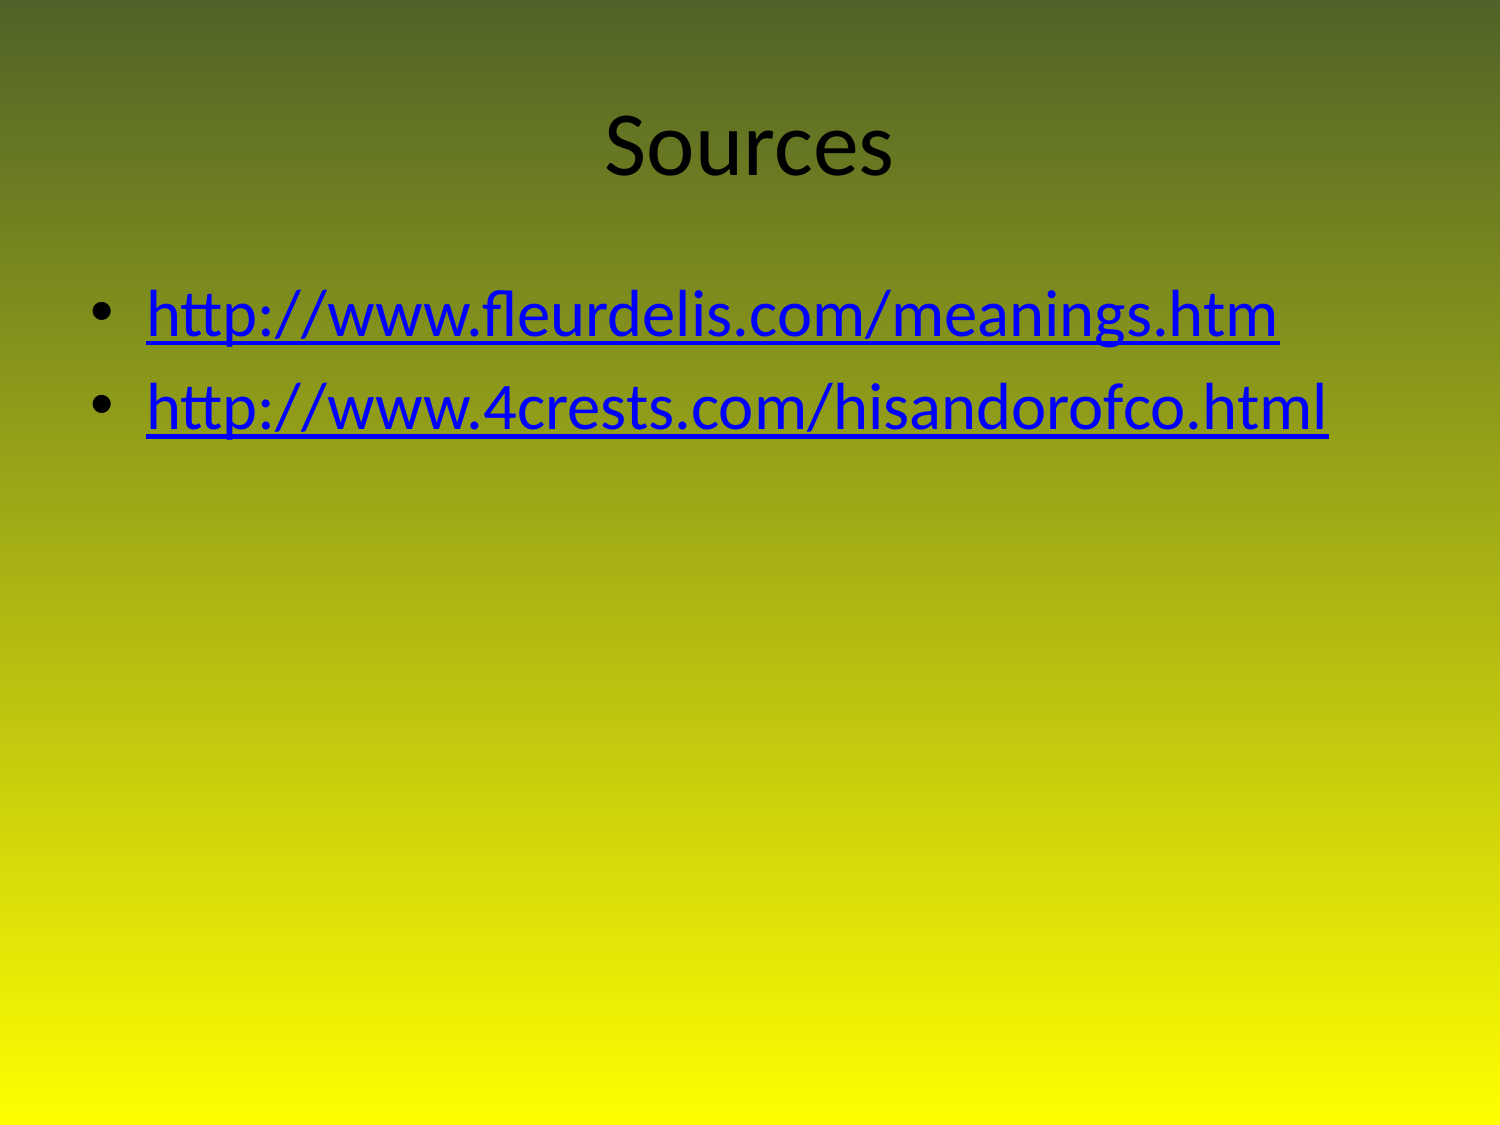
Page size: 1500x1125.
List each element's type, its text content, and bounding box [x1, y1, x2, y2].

list http://www.fleurdelis.com/meanings.htm http://www.4crests.com/hisandorofco.html [75, 262, 1425, 1005]
title Sources [75, 45, 1425, 233]
